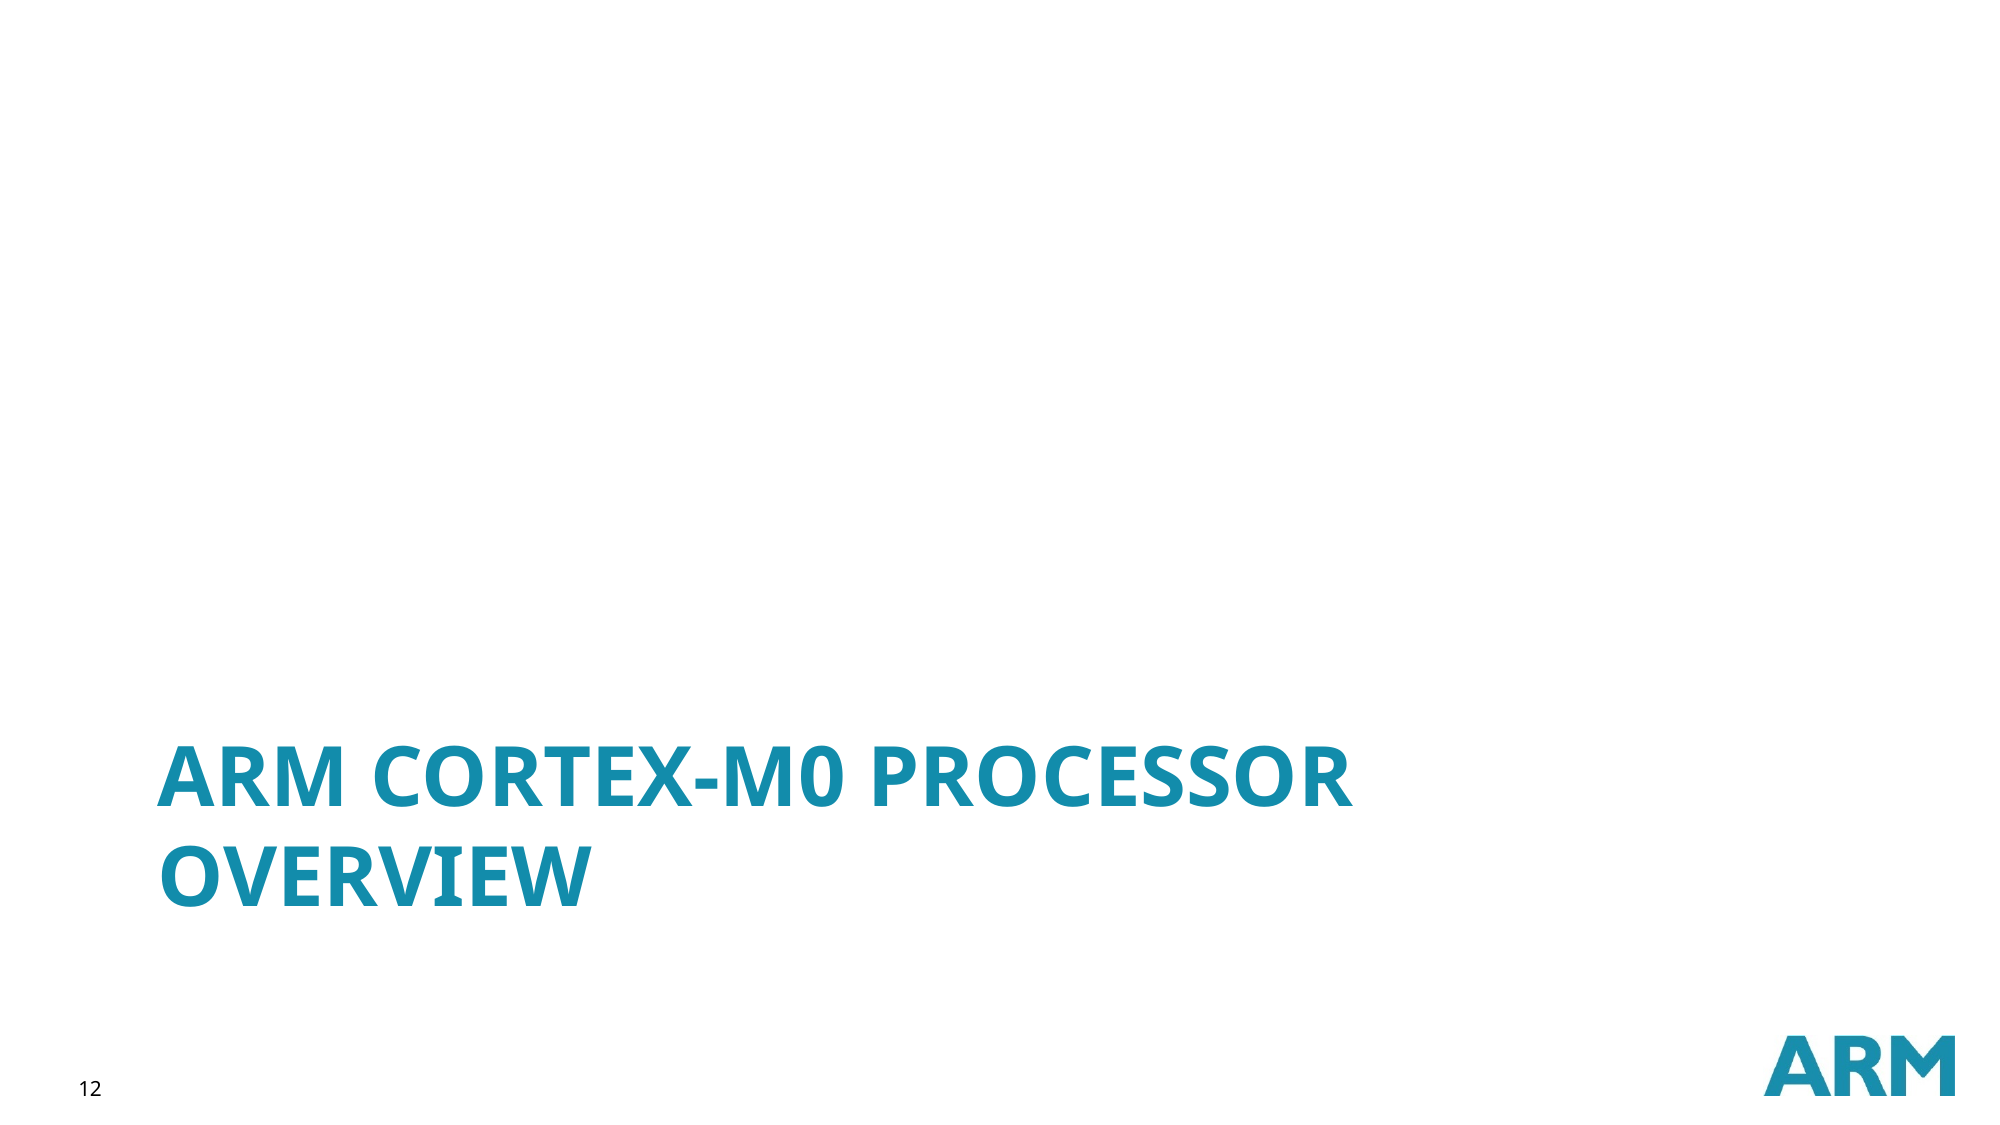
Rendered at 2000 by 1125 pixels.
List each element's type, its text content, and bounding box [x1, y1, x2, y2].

title ARM Cortex-M0 Processor Overview [157, 722, 1858, 947]
picture [1763, 1035, 1955, 1096]
